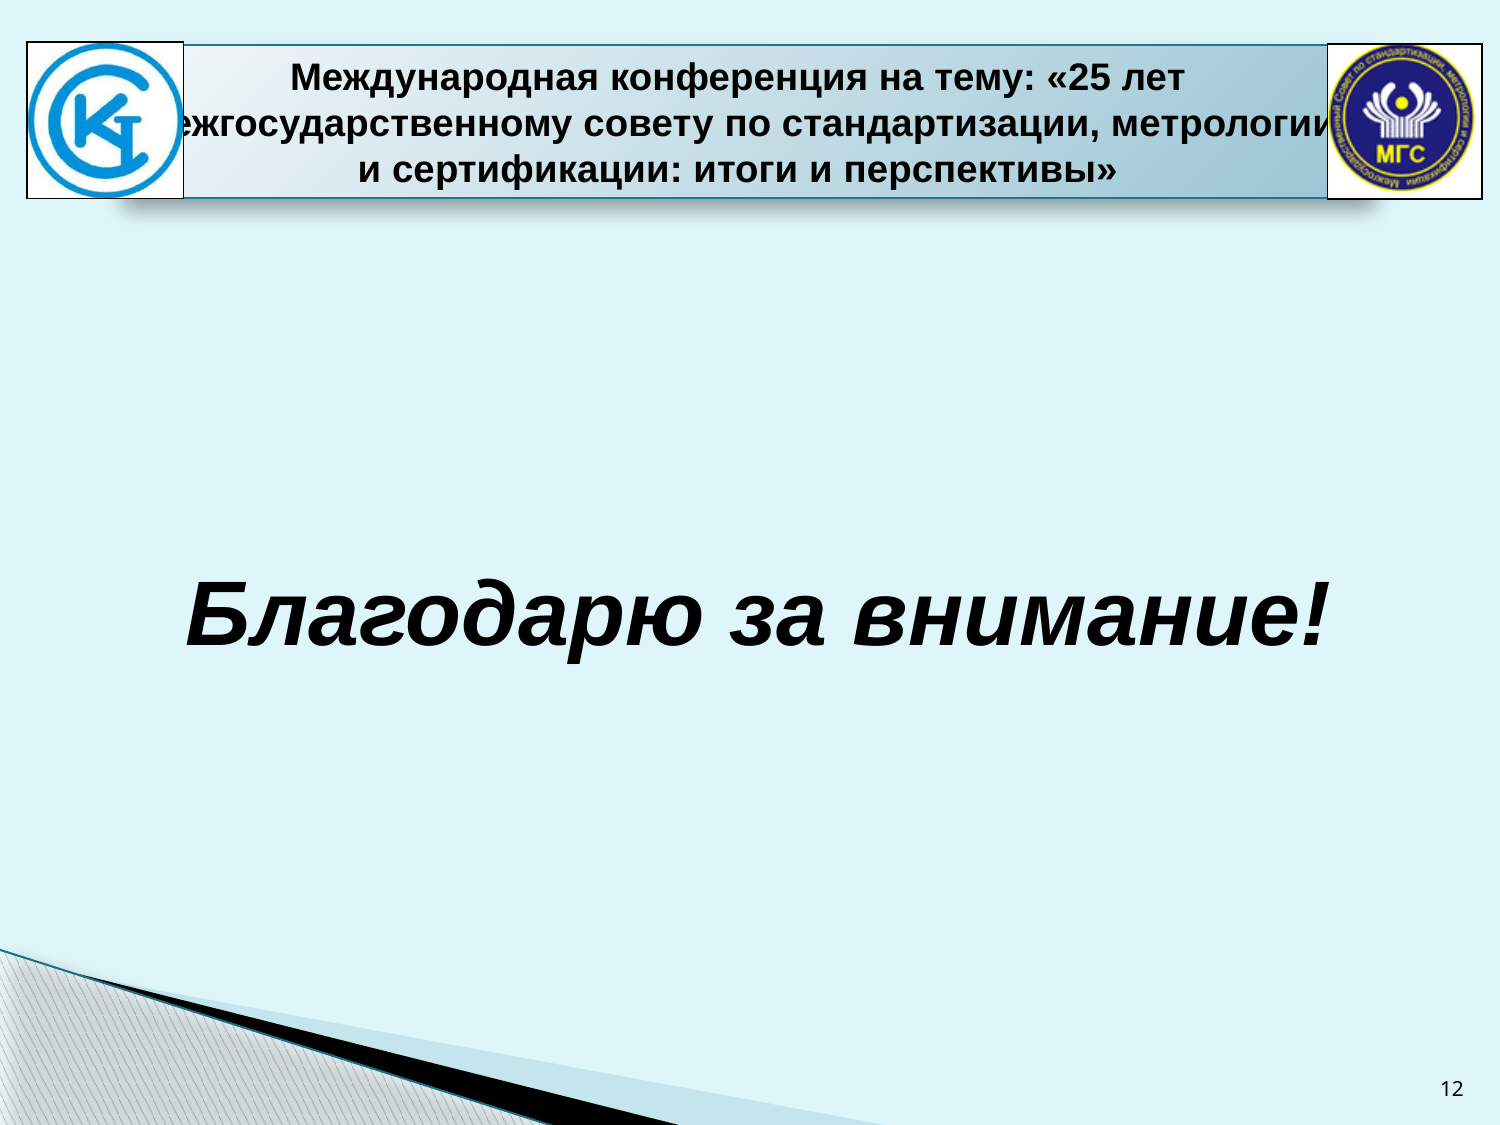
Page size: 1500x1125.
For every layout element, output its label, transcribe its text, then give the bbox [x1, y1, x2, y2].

title Международная конференция на тему: «25 лет Межгосударственному совету по стандартизации, метрологии и сертификации: итоги и перспективы» [184, 44, 1327, 199]
picture [115, 130, 184, 198]
list Благодарю за внимание! [75, 243, 1425, 986]
picture [27, 42, 184, 198]
slide_number 12 [1418, 1051, 1479, 1112]
picture [1327, 44, 1482, 199]
